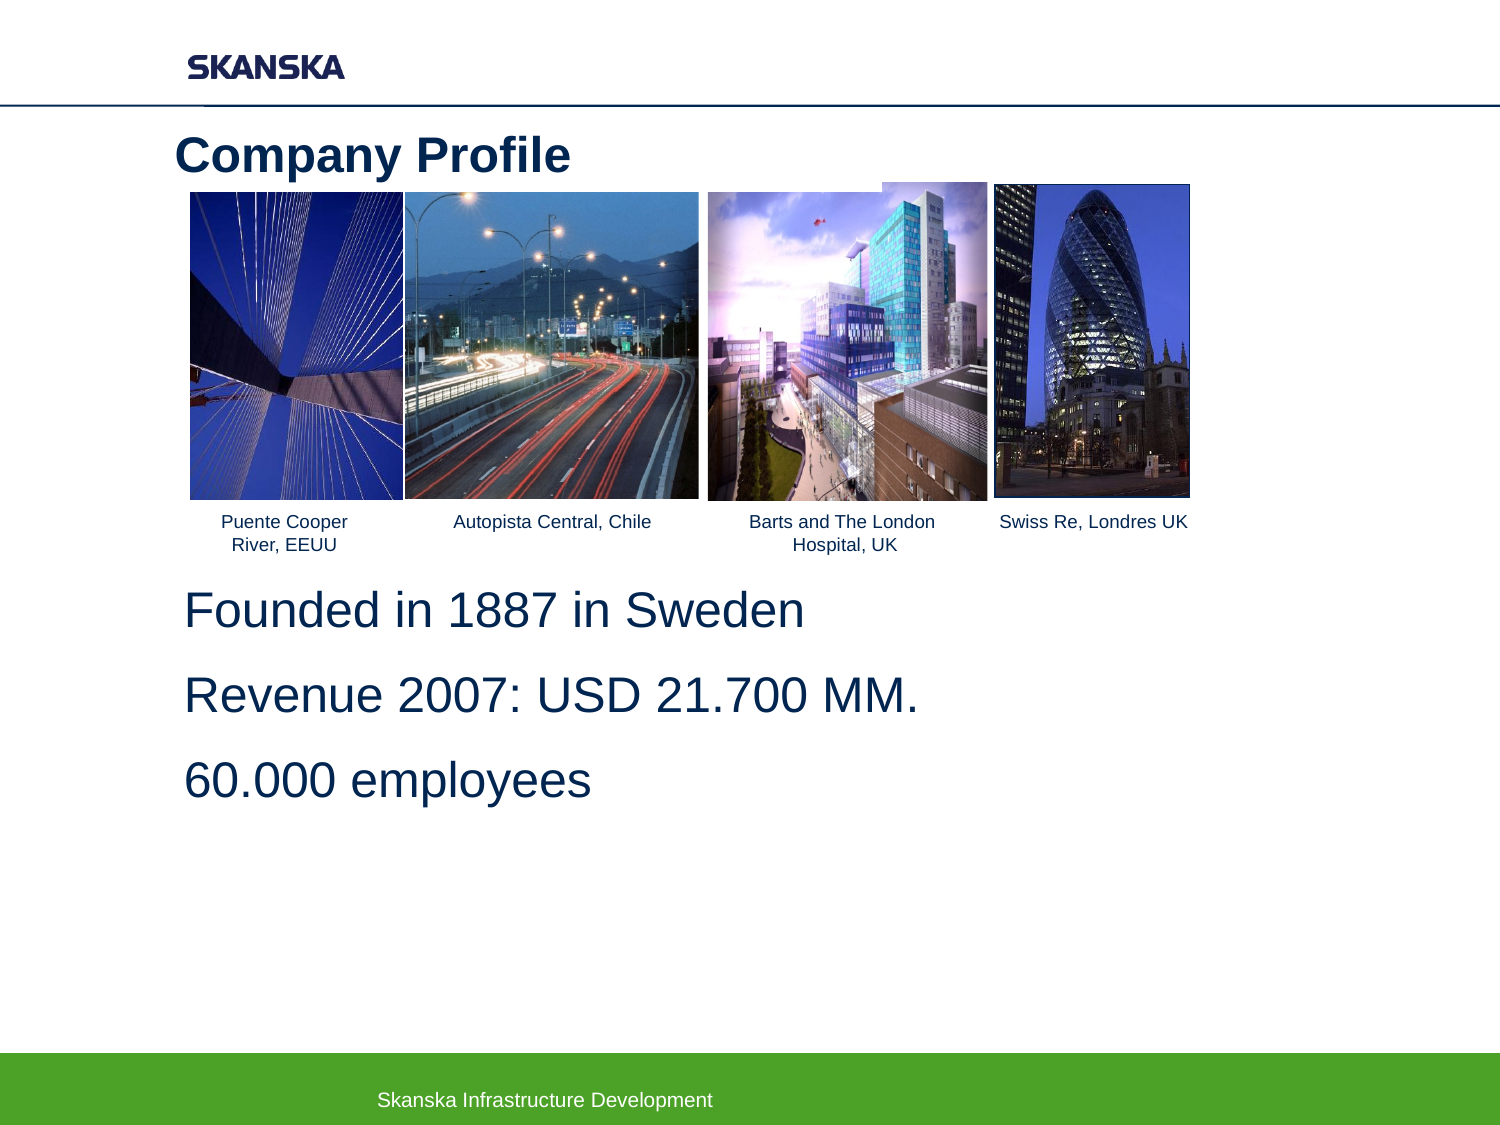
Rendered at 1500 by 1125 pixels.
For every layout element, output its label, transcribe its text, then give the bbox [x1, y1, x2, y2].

footer Skanska Infrastructure Development [361, 1078, 1284, 1110]
picture [188, 55, 345, 79]
text_box Puente Cooper River, EEUU [221, 508, 363, 555]
text_box [995, 184, 1190, 497]
text_box Autopista Central, Chile [453, 508, 667, 533]
picture [189, 179, 699, 500]
text_box Company Profile [167, 122, 881, 192]
text_box Barts and The London Hospital, UK [749, 510, 956, 555]
list Founded in 1887 in Sweden Revenue 2007: USD 21.700 MM. 60.000 employees [176, 571, 1295, 988]
picture [707, 182, 988, 502]
text_box Swiss Re, Londres UK [999, 504, 1203, 533]
